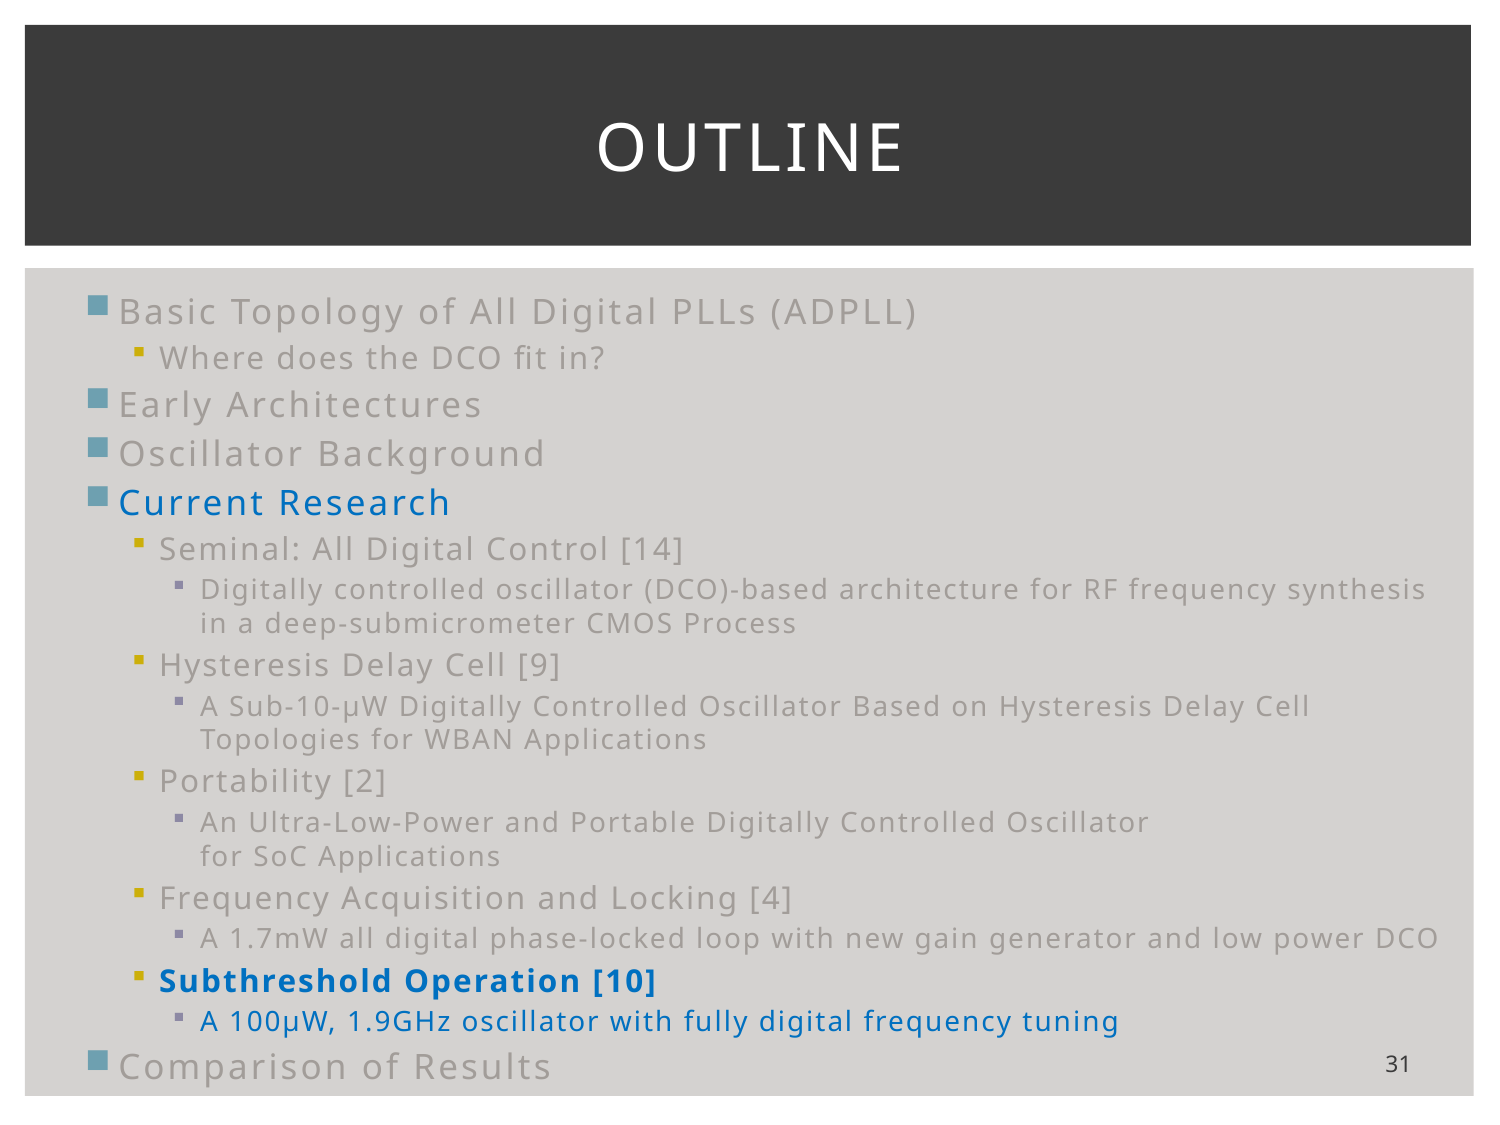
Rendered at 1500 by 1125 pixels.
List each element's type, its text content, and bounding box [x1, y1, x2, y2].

list Basic Topology of All Digital PLLs (ADPLL) Where does the DCO fit in? Early Architectures Oscillator Background Current Research Seminal: All Digital Control [14] Digitally controlled oscillator (DCO)-based architecture for RF frequency synthesis in a deep-submicrometer CMOS Process Hysteresis Delay Cell [9] A Sub-10-μW Digitally Controlled Oscillator Based on Hysteresis Delay Cell Topologies for WBAN Applications Portability [2] An Ultra-Low-Power and Portable Digitally Controlled Oscillator for SoC Applications Frequency Acquisition and Locking [4] A 1.7mW all digital phase-locked loop with new gain generator and low power DCO Subthreshold Operation [10] A 100μW, 1.9GHz oscillator with fully digital frequency tuning Comparison of Results [62, 281, 1475, 1100]
title Outline [62, 58, 1438, 232]
slide_number 31 [1349, 1041, 1448, 1089]
